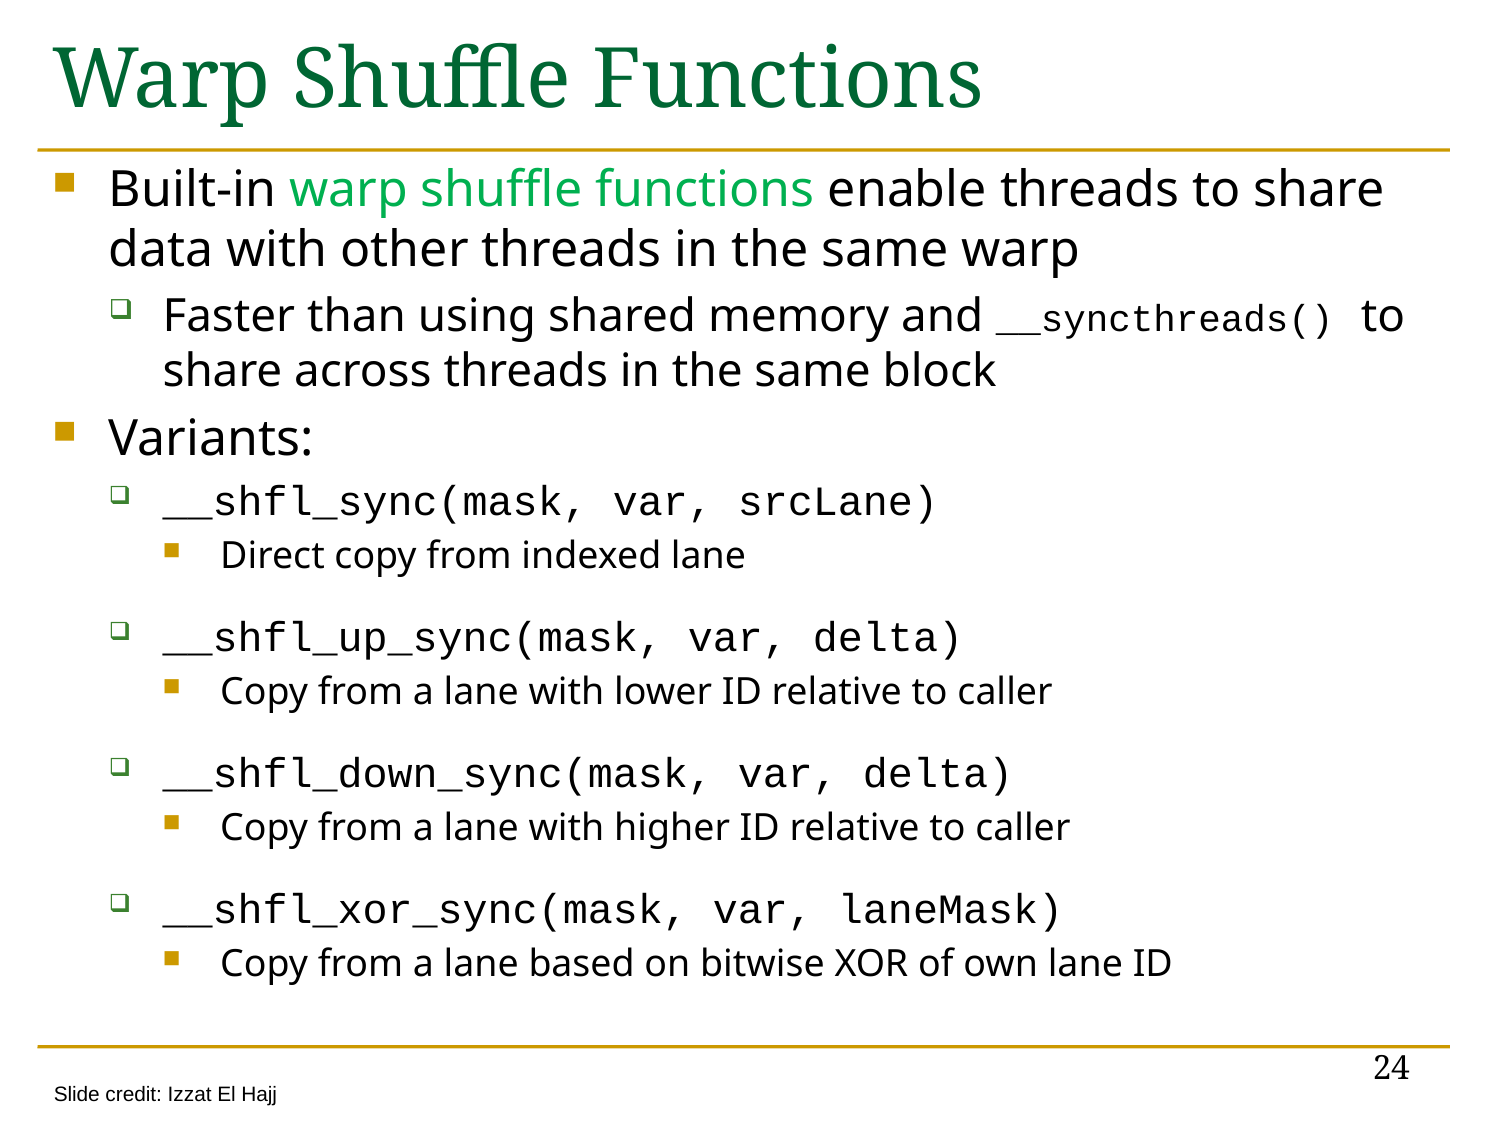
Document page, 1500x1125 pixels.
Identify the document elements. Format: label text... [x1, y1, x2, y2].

title Warp Shuffle Functions [37, 0, 1451, 148]
slide_number 24 [1074, 1023, 1426, 1100]
text_box Slide credit: Izzat El Hajj [39, 1073, 292, 1113]
list Built-in warp shuffle functions enable threads to share data with other threads in the same warp Faster than using shared memory and __syncthreads() to share across threads in the same block Variants: __shfl_sync(mask, var, srcLane) Direct copy from indexed lane __shfl_up_sync(mask, var, delta) Copy from a lane with lower ID relative to caller __shfl_down_sync(mask, var, delta) Copy from a lane with higher ID relative to caller __shfl_xor_sync(mask, var, laneMask) Copy from a lane based on bitwise XOR of own lane ID [37, 148, 1451, 1048]
